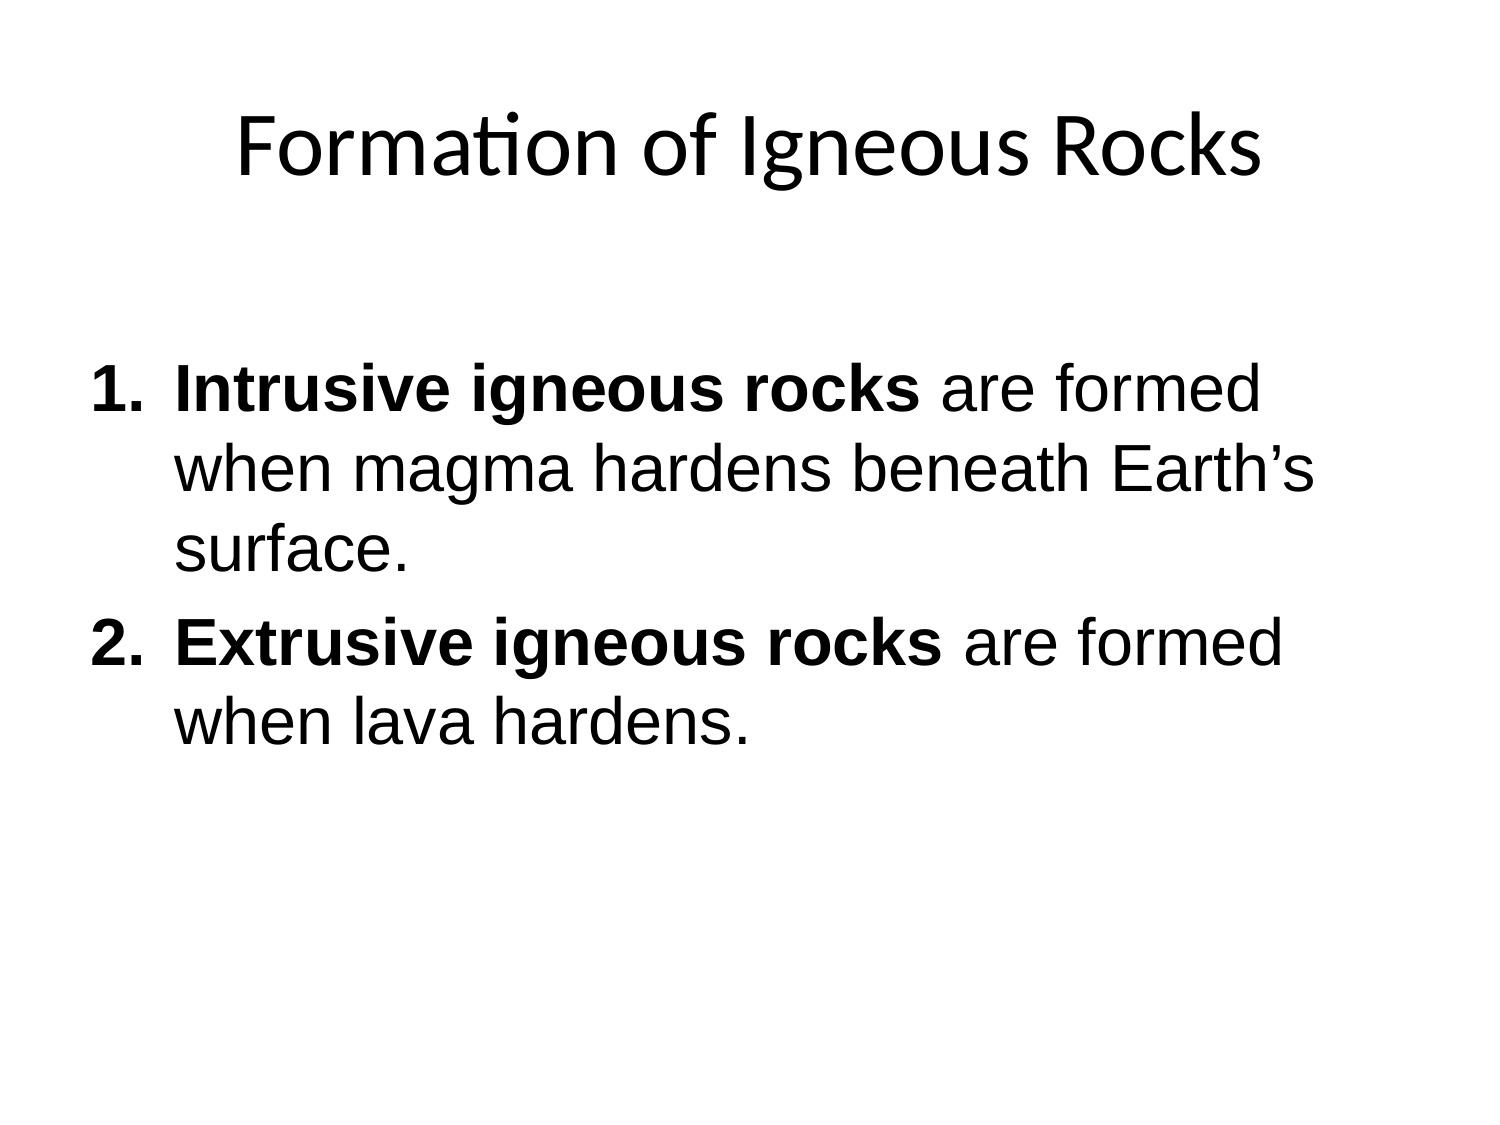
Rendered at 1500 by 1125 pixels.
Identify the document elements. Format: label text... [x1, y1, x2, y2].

list Intrusive igneous rocks are formed when magma hardens beneath Earth’s surface. Extrusive igneous rocks are formed when lava hardens. [75, 337, 1425, 863]
title Formation of Igneous Rocks [75, 45, 1425, 233]
